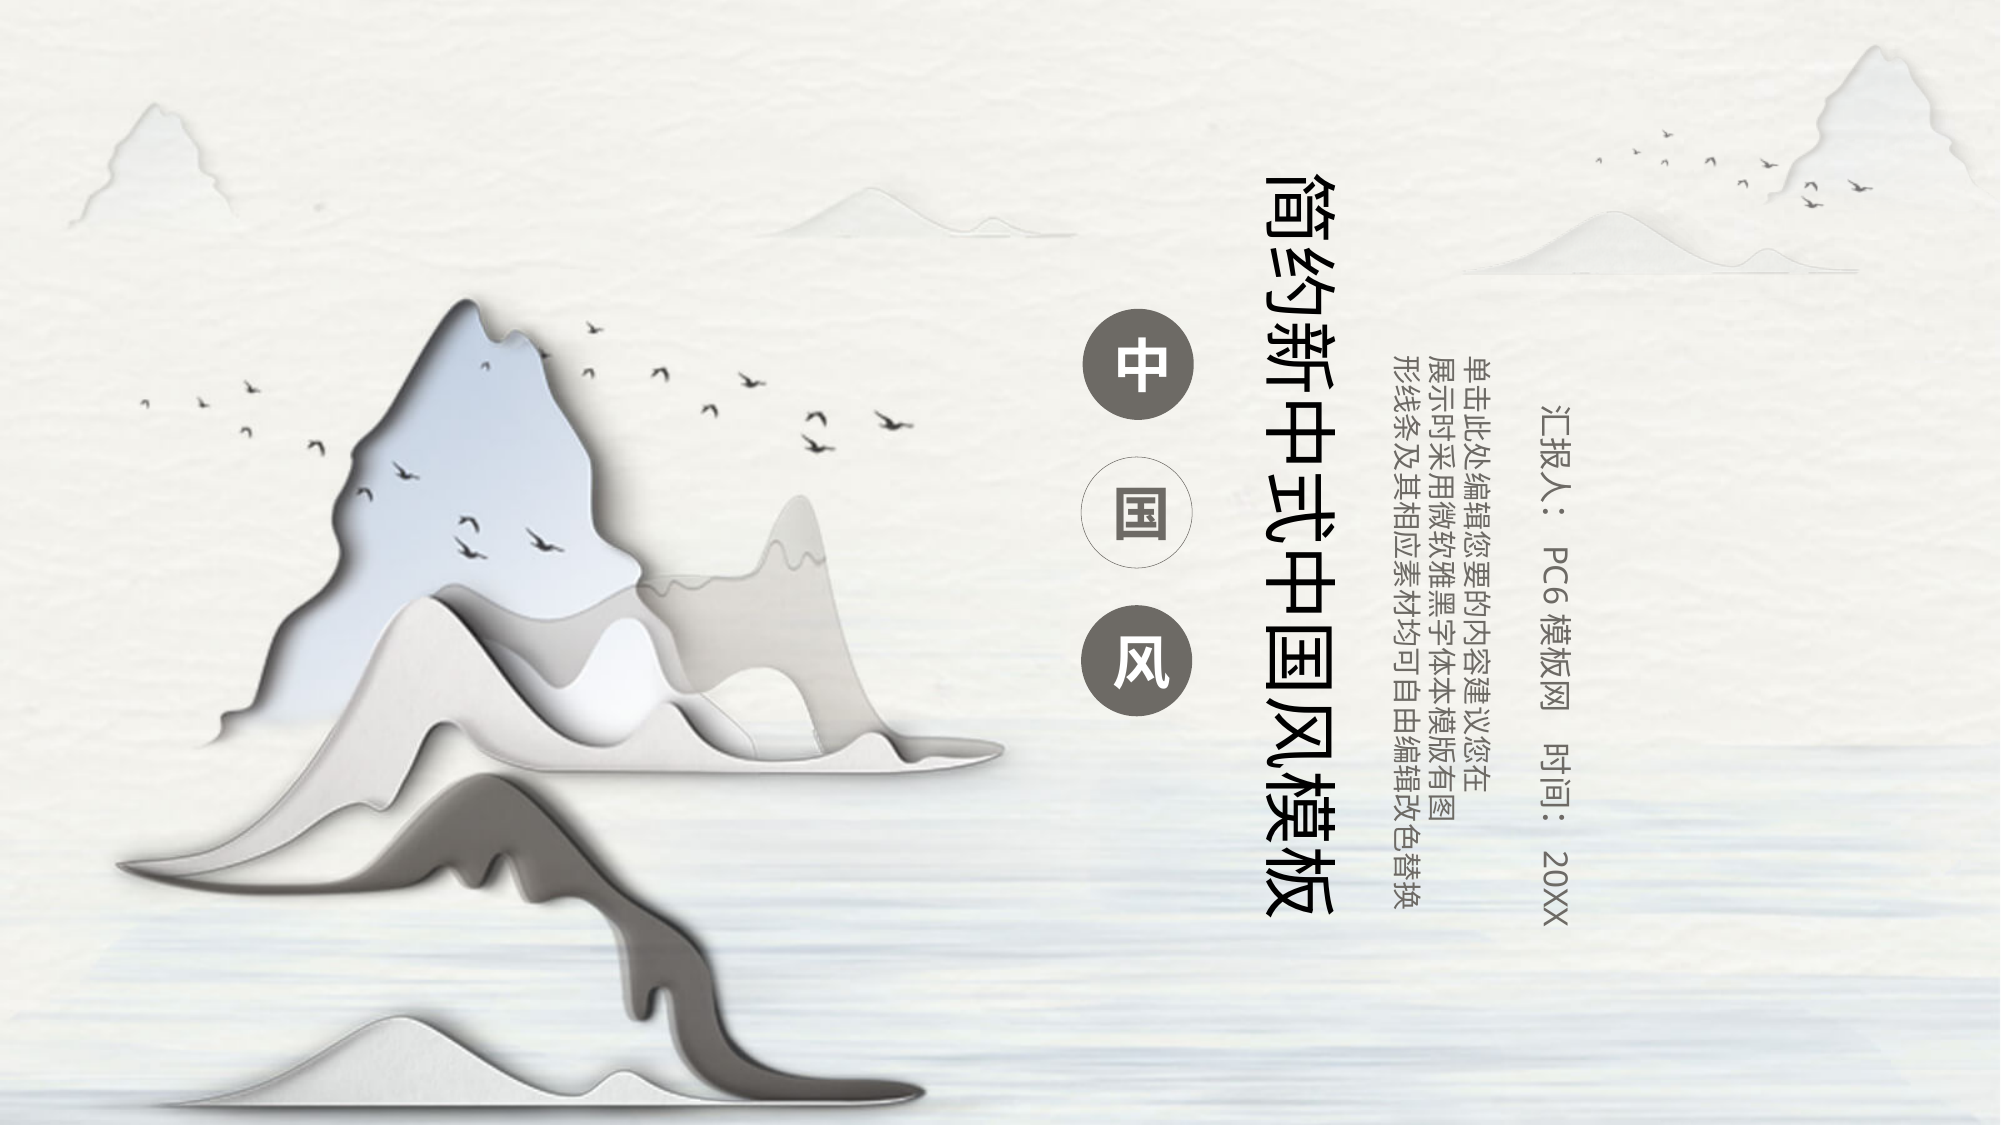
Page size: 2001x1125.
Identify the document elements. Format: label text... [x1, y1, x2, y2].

text_box 汇报人：PC6模板网 时间：20XX [1514, 389, 1585, 1125]
text_box 单击此处编辑您要的内容建议您在 展示时采用微软雅黑字体本模版有图 形线条及其相应素材均可自由编辑改色替换 [1366, 375, 1503, 1090]
text_box 国 [1080, 455, 1194, 570]
text_box 中 [1081, 307, 1195, 421]
text_box 风 [1080, 604, 1194, 718]
text_box 简约新中式中国风模板 [1234, 155, 1356, 853]
picture [0, 0, 2001, 1125]
